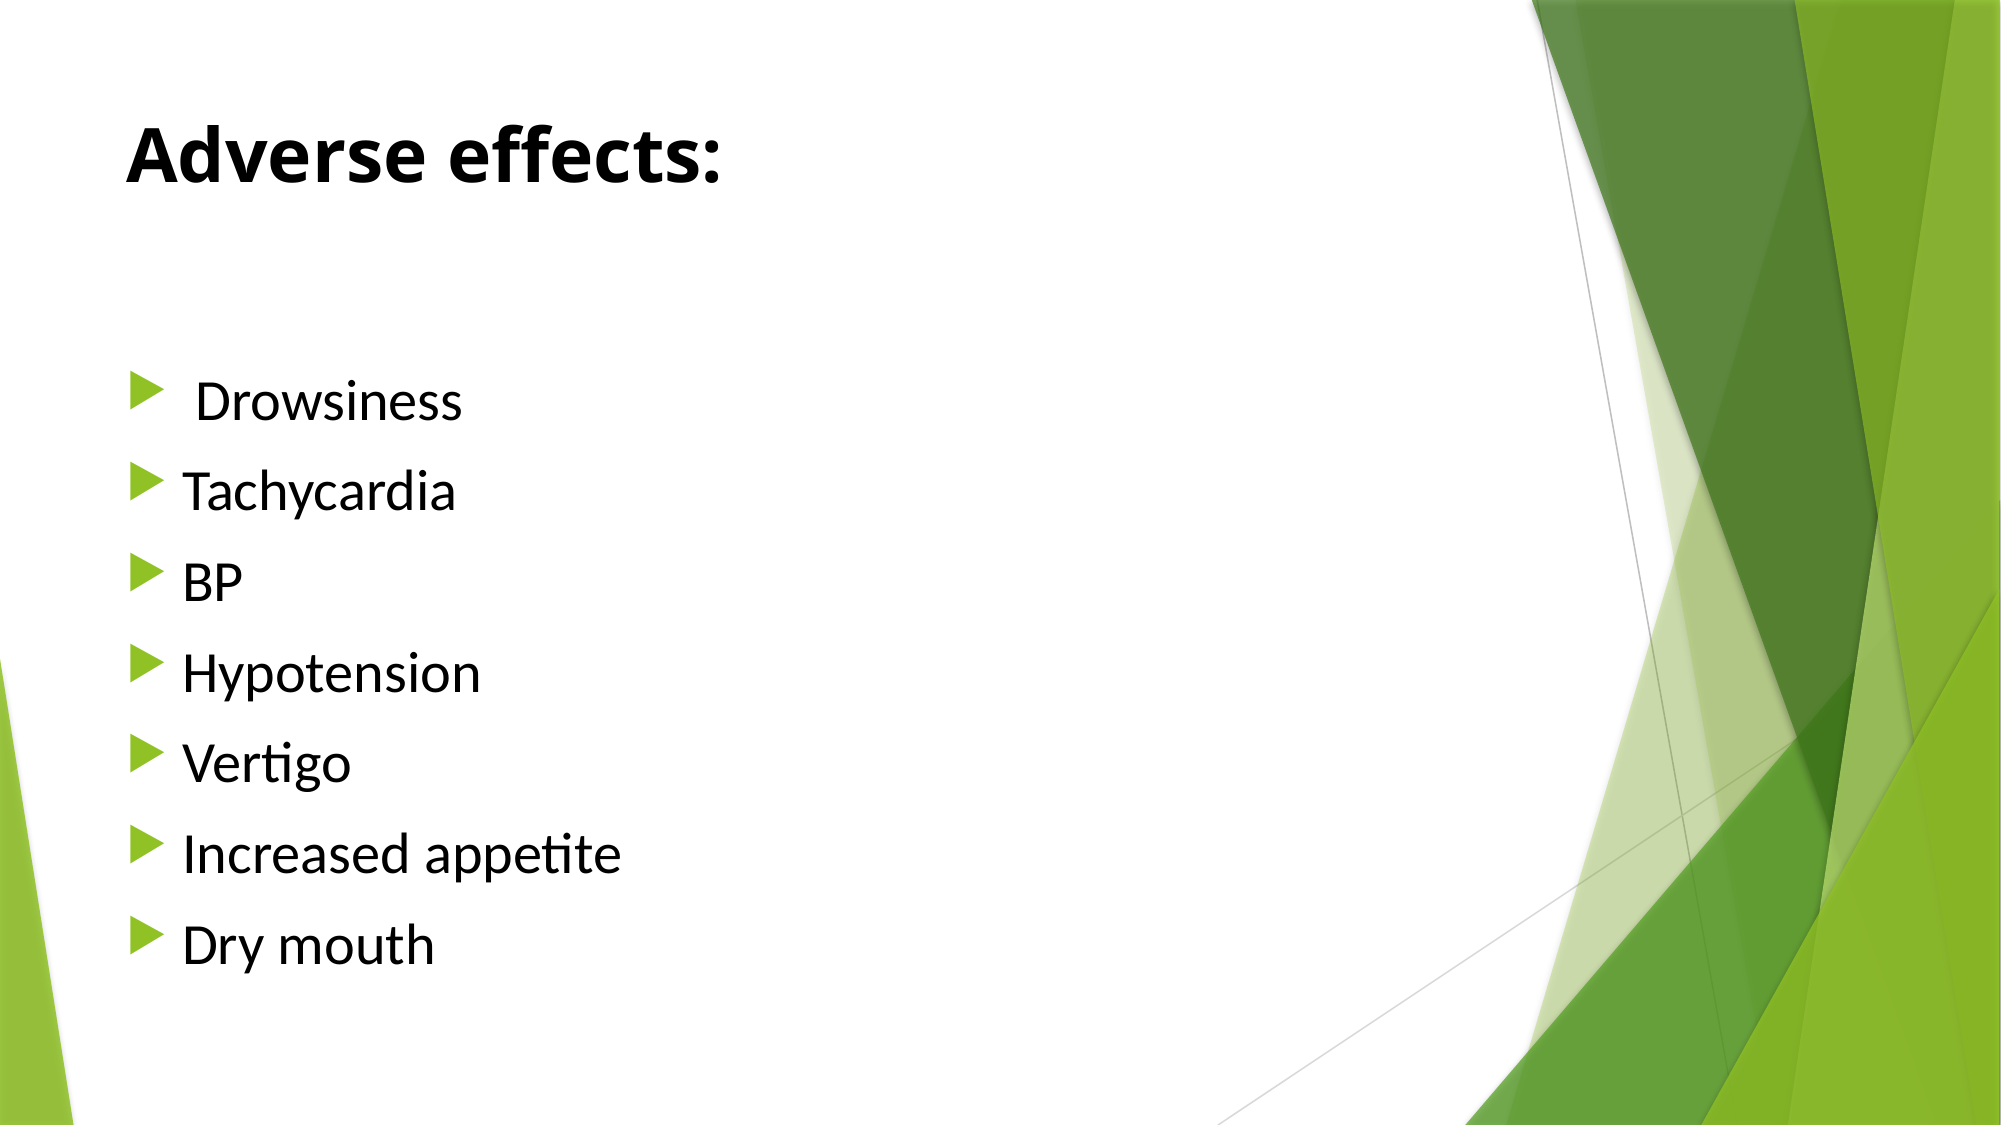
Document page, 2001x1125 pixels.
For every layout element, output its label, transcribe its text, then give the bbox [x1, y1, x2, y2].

list Drowsiness Tachycardia BP Hypotension Vertigo Increased appetite Dry mouth [111, 354, 1522, 992]
title Adverse effects: [111, 99, 1522, 317]
